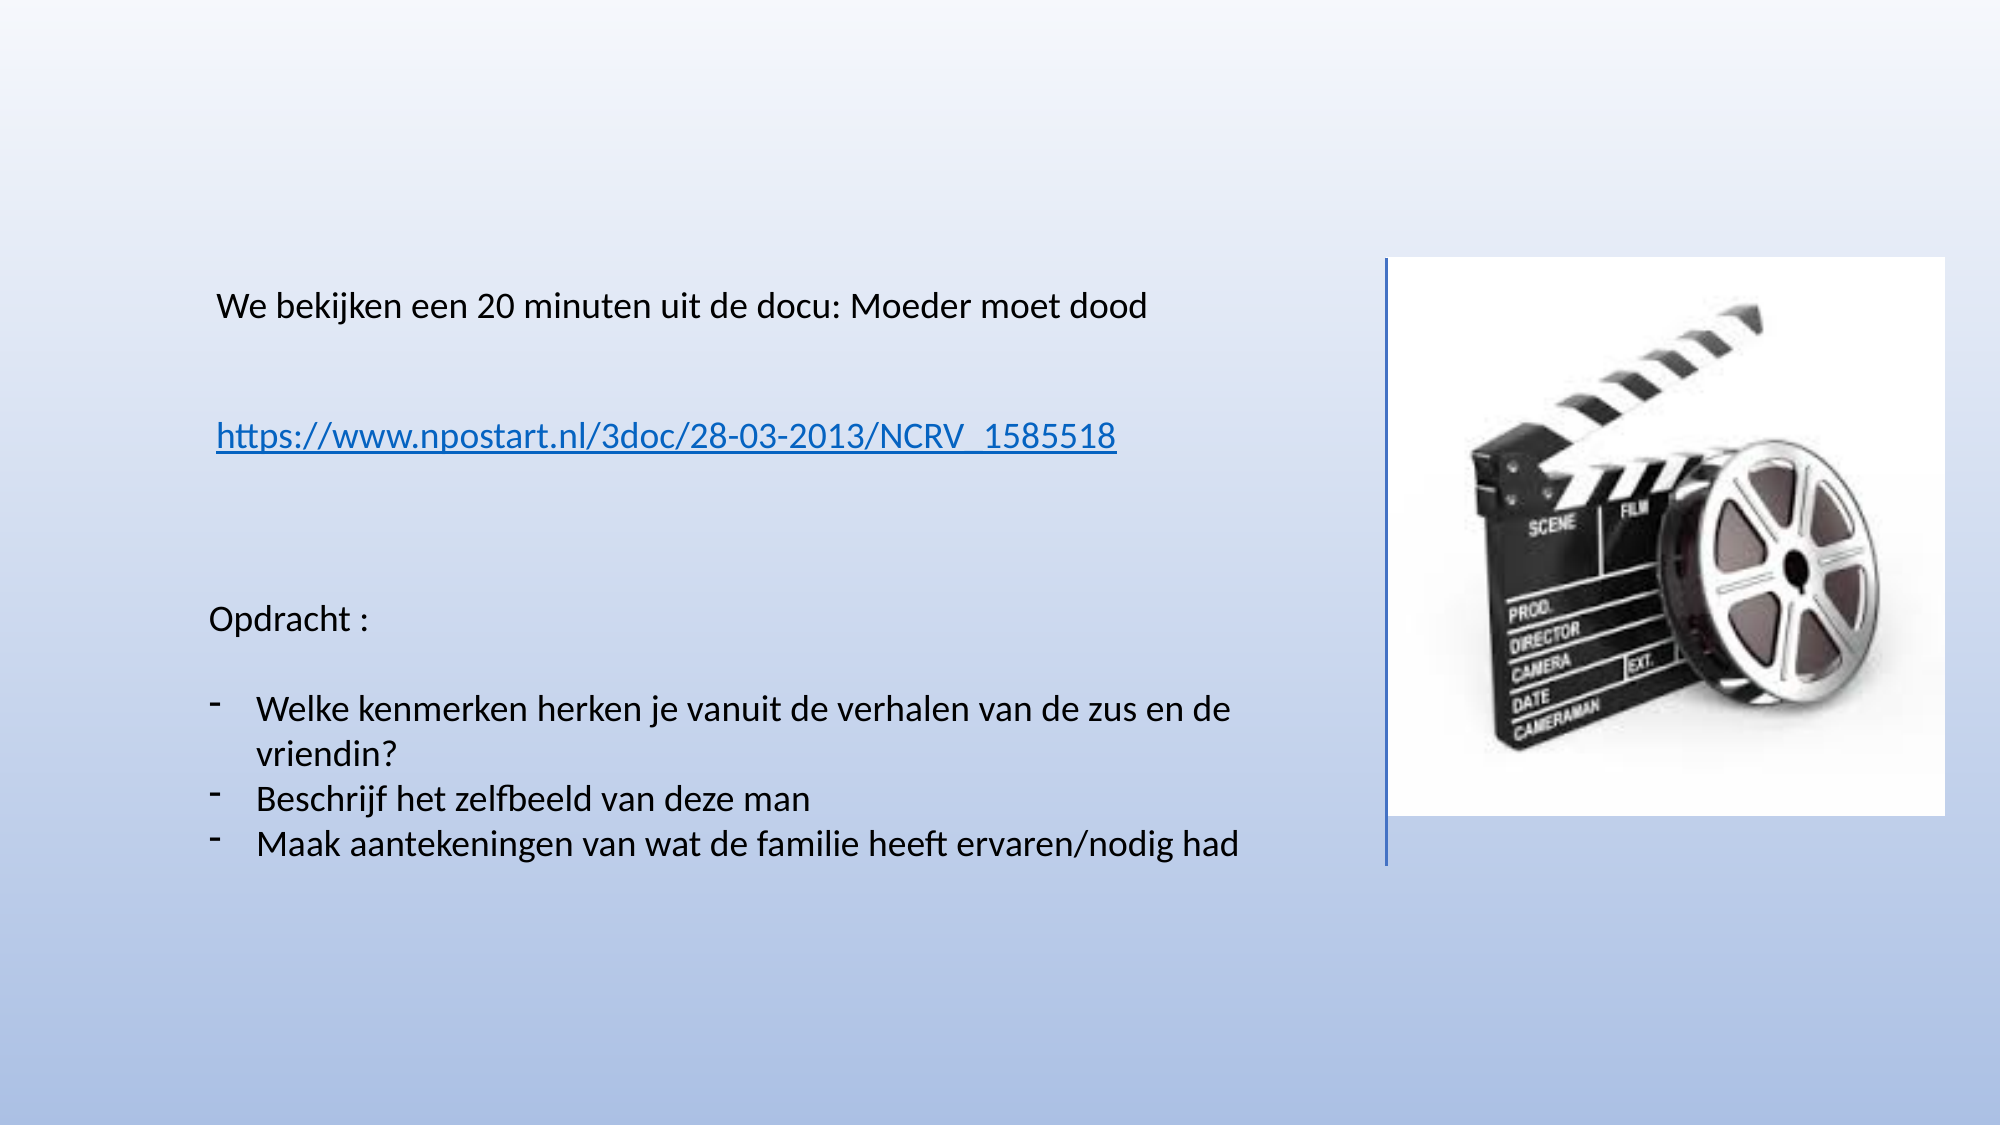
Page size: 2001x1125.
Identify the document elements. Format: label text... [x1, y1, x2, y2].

text_box We bekijken een 20 minuten uit de docu: Moeder moet dood [201, 273, 1165, 333]
text_box Opdracht : Welke kenmerken herken je vanuit de verhalen van de zus en de vriendin? Beschrijf het zelfbeeld van deze man Maak aantekeningen van wat de familie heeft ervaren/nodig had [194, 586, 1330, 917]
picture [1387, 257, 1945, 816]
text_box https://www.npostart.nl/3doc/28-03-2013/NCRV_1585518 [201, 403, 1132, 464]
